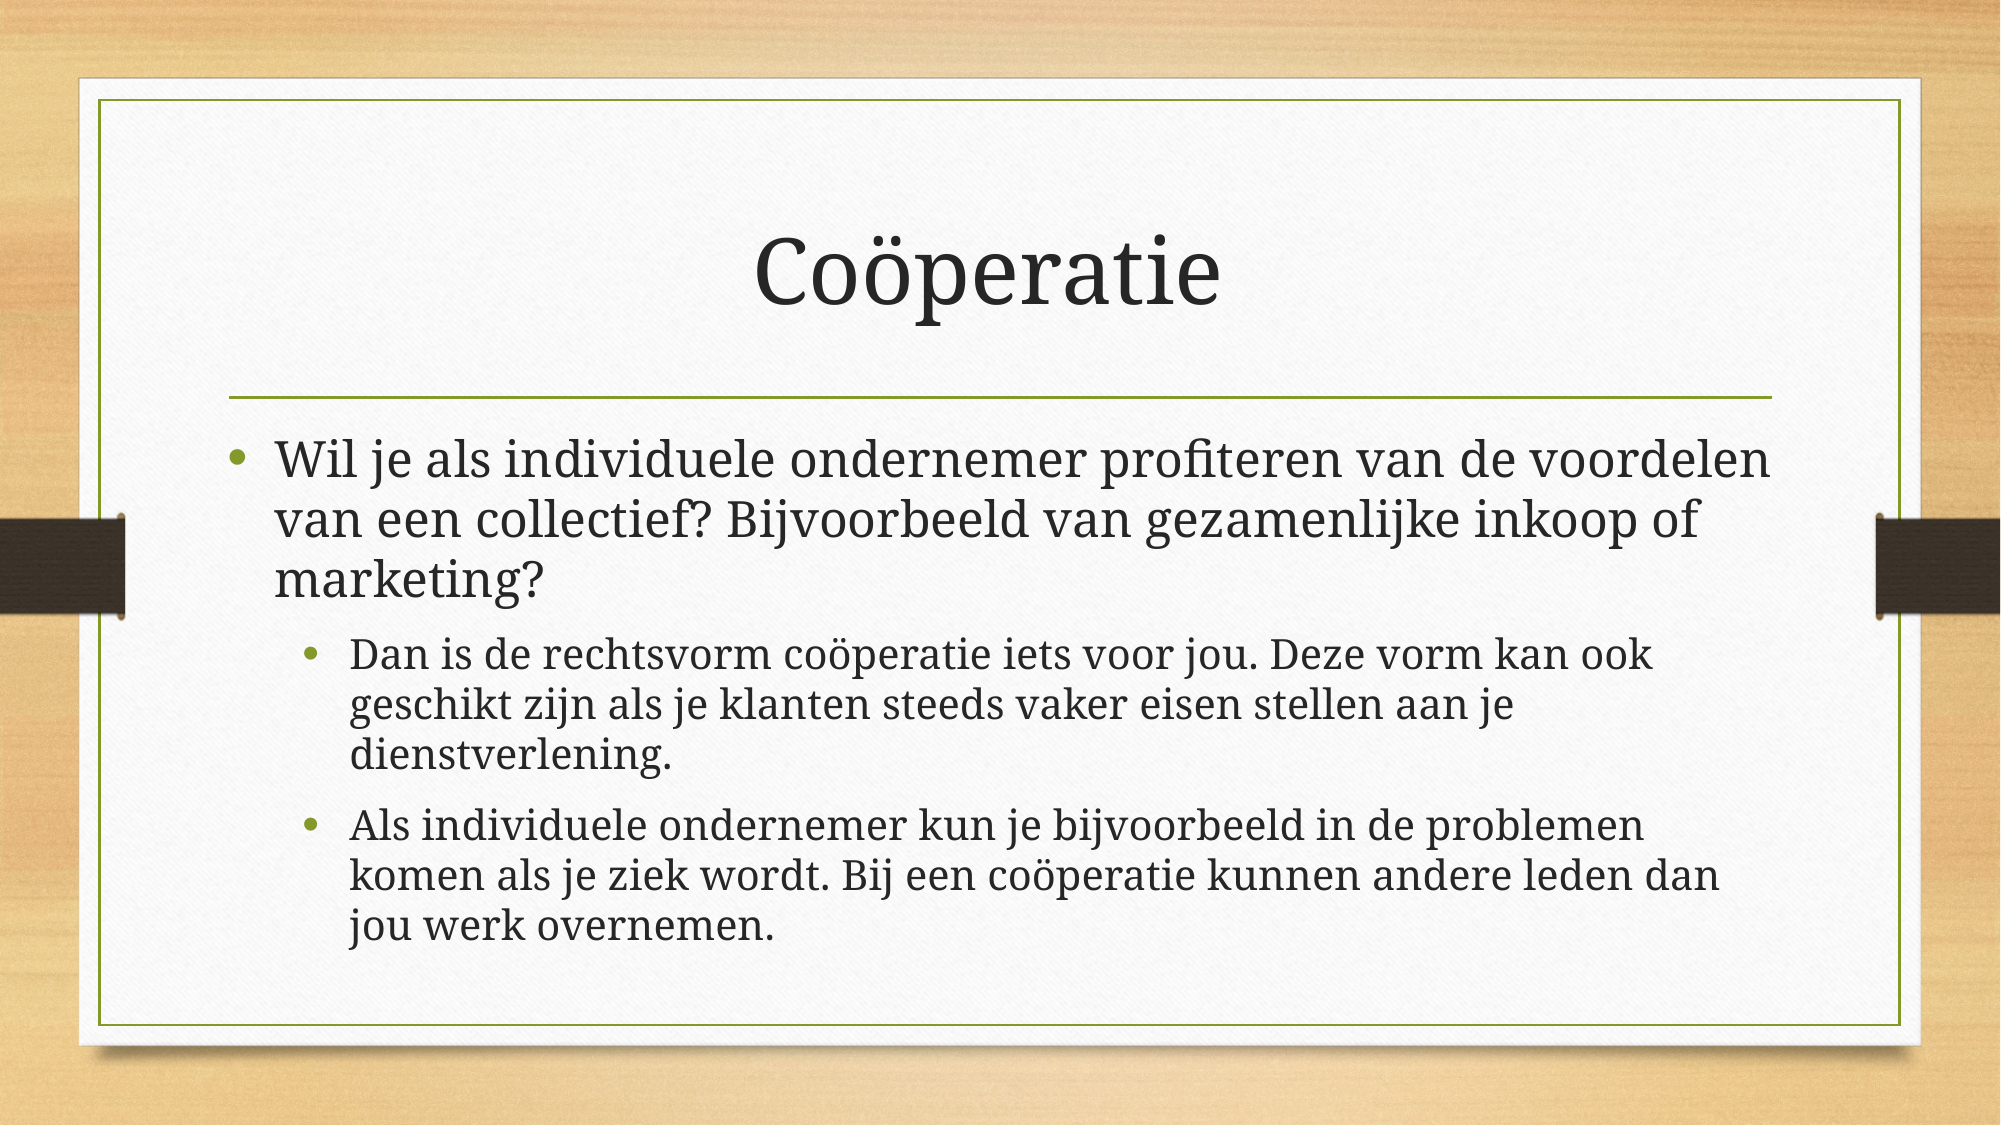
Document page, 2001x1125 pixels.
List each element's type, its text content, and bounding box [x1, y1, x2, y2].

title Coöperatie [212, 161, 1788, 375]
list Wil je als individuele ondernemer profiteren van de voordelen van een collectief? Bijvoorbeeld van gezamenlijke inkoop of marketing? Dan is de rechtsvorm coöperatie iets voor jou. Deze vorm kan ook geschikt zijn als je klanten steeds vaker eisen stellen aan je dienstverlening. Als individuele ondernemer kun je bijvoorbeeld in de problemen komen als je ziek wordt. Bij een coöperatie kunnen andere leden dan jou werk overnemen. [212, 419, 1788, 964]
picture [0, 0, 2001, 1125]
